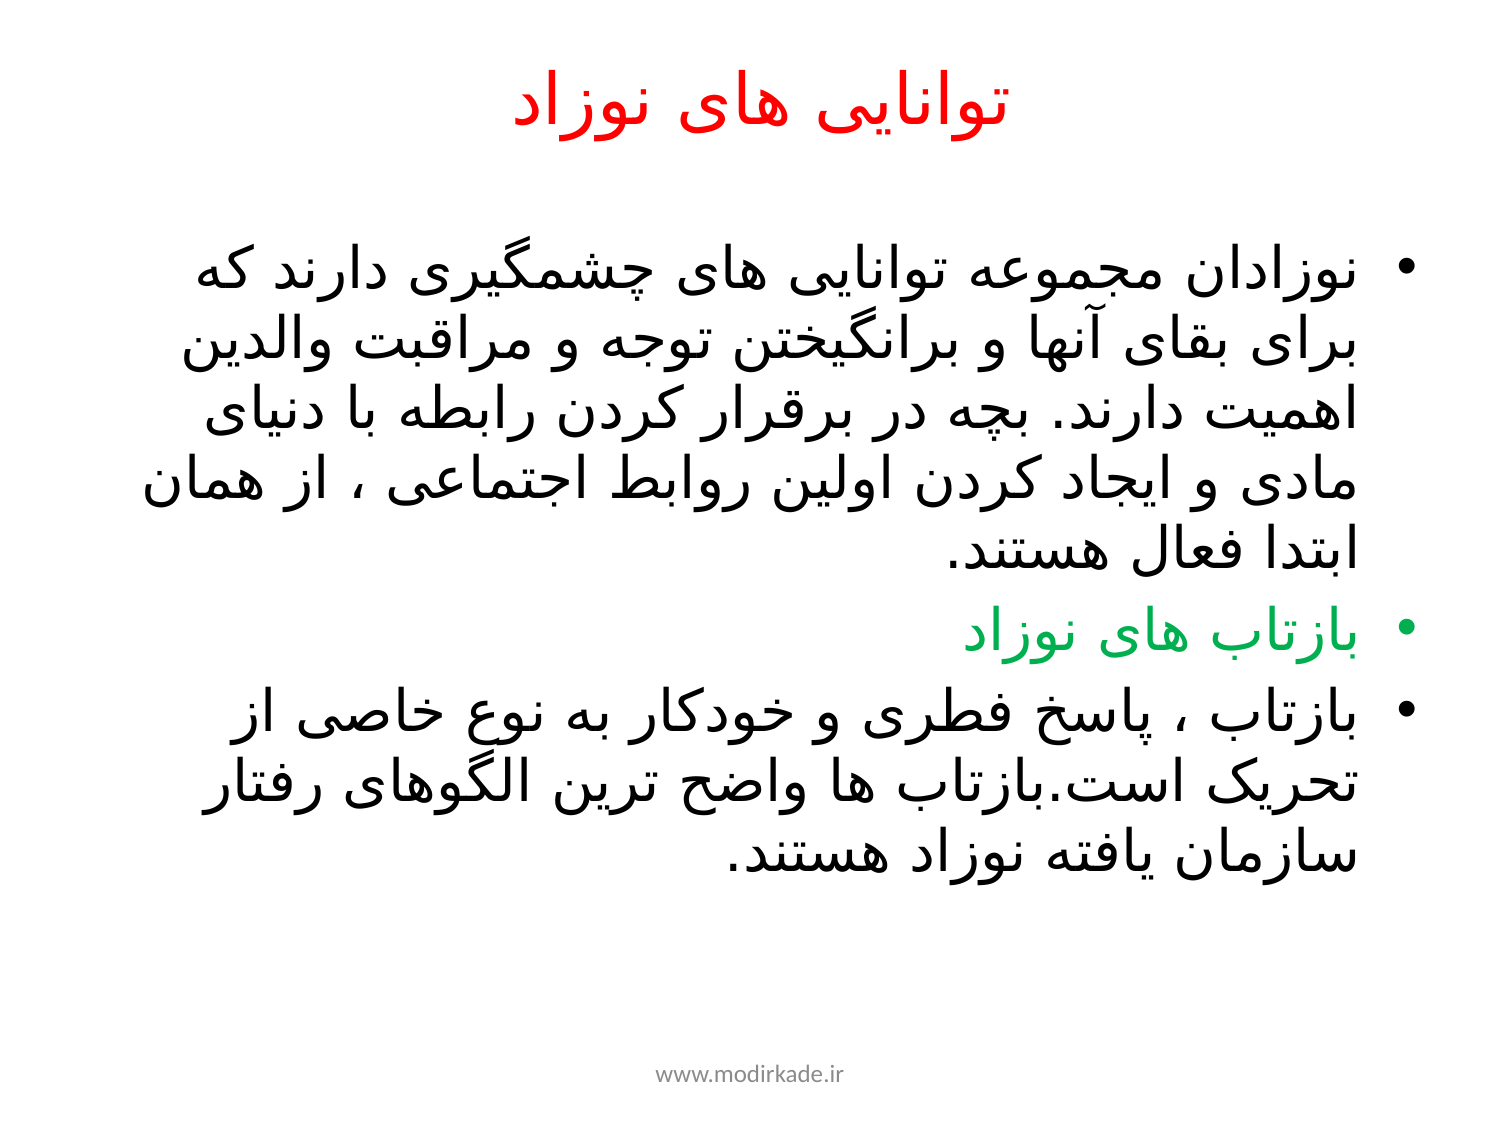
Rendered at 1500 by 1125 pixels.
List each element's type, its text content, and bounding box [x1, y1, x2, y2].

list نوزادان مجموعه توانایی های چشمگیری دارند که برای بقای آنها و برانگیختن توجه و مراقبت والدین اهمیت دارند. بچه در برقرار کردن رابطه با دنیای مادی و ایجاد کردن اولین روابط اجتماعی ، از همان ابتدا فعال هستند. بازتاب های نوزاد بازتاب ، پاسخ فطری و خودکار به نوع خاصی از تحریک است.بازتاب ها واضح ترین الگوهای رفتار سازمان یافته نوزاد هستند. [82, 222, 1432, 966]
title توانایی های نوزاد [75, 45, 1425, 233]
footer www.modirkade.ir [512, 1042, 988, 1103]
